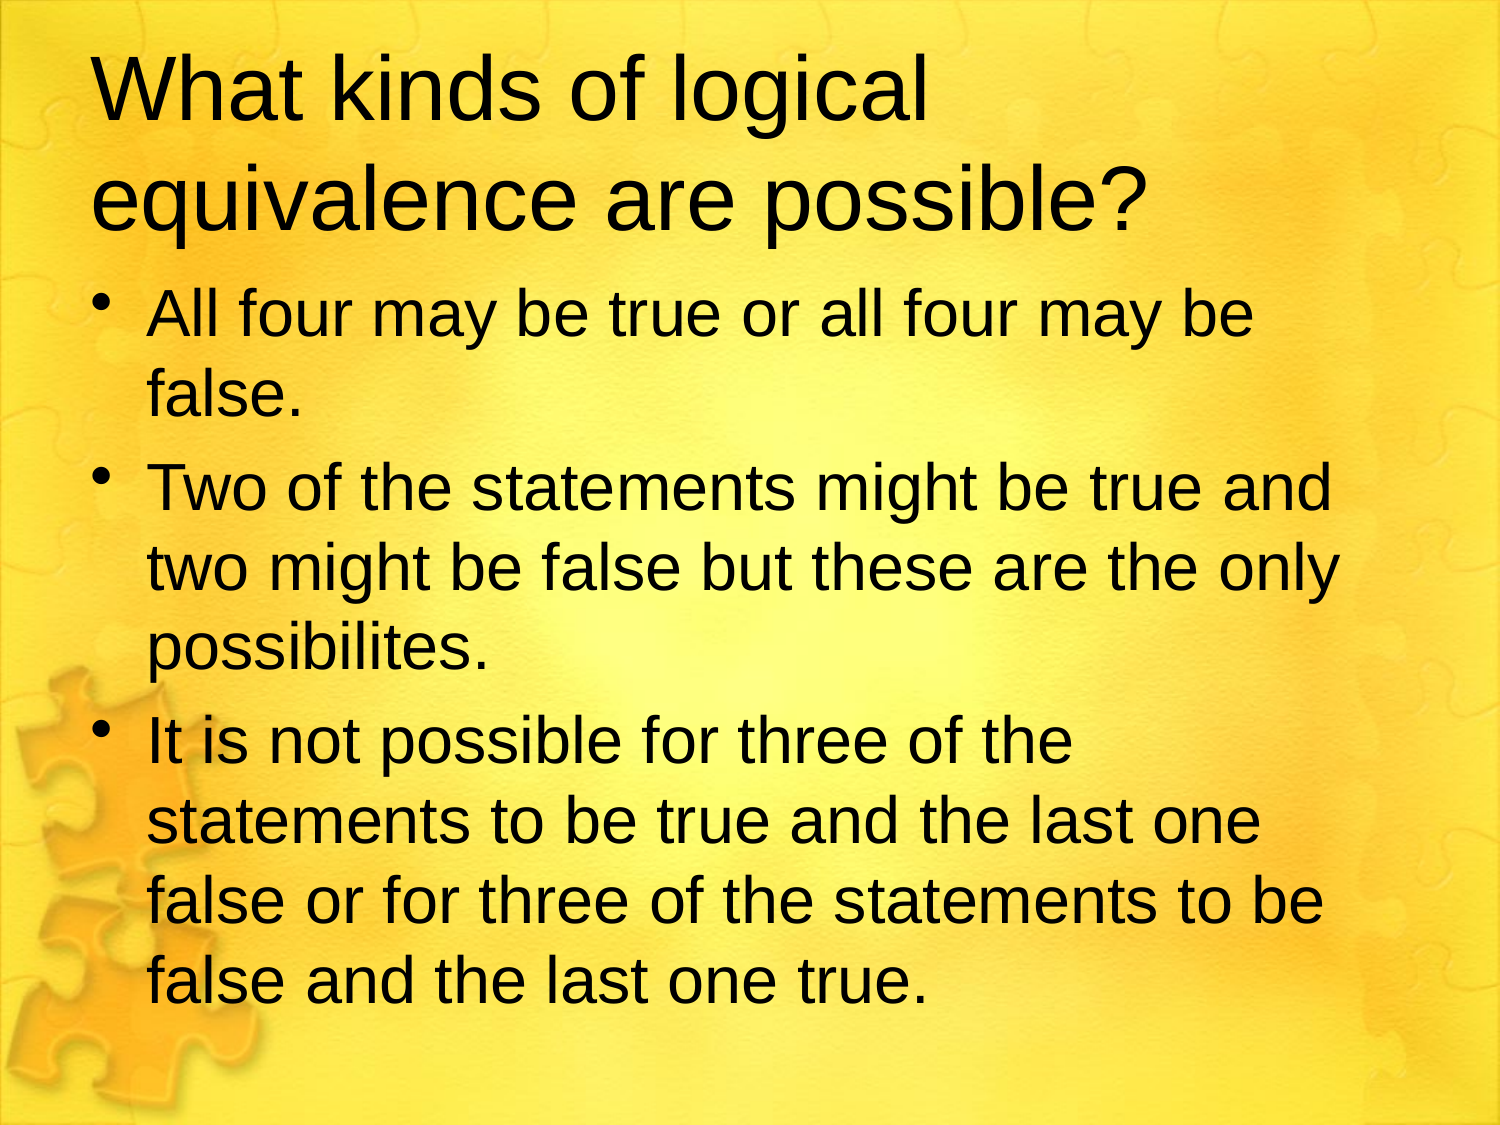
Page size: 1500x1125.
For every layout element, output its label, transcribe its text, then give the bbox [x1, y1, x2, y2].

picture [0, 0, 1500, 1125]
title What kinds of logical equivalence are possible? [74, 44, 1426, 233]
list All four may be true or all four may be false. Two of the statements might be true and two might be false but these are the only possibilites. It is not possible for three of the statements to be true and the last one false or for three of the statements to be false and the last one true. [74, 262, 1426, 1006]
